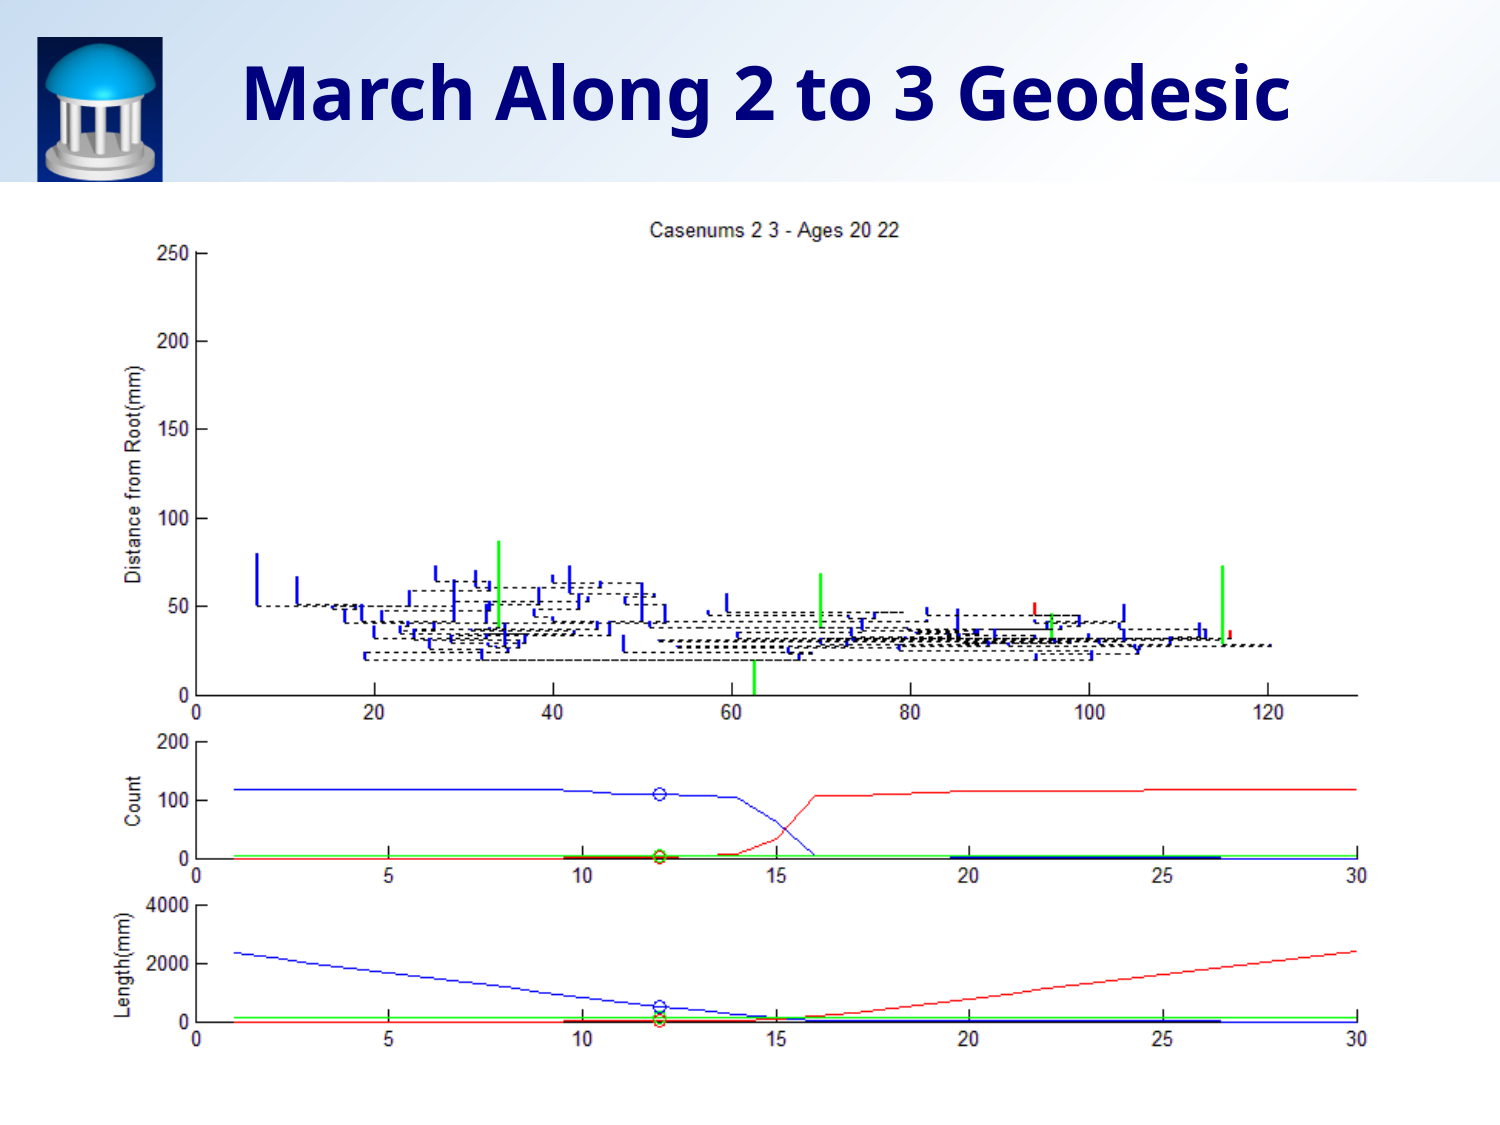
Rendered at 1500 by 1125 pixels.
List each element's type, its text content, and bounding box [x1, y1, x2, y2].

picture [0, 182, 1500, 1125]
title March Along 2 to 3 Geodesic [224, 24, 1438, 156]
